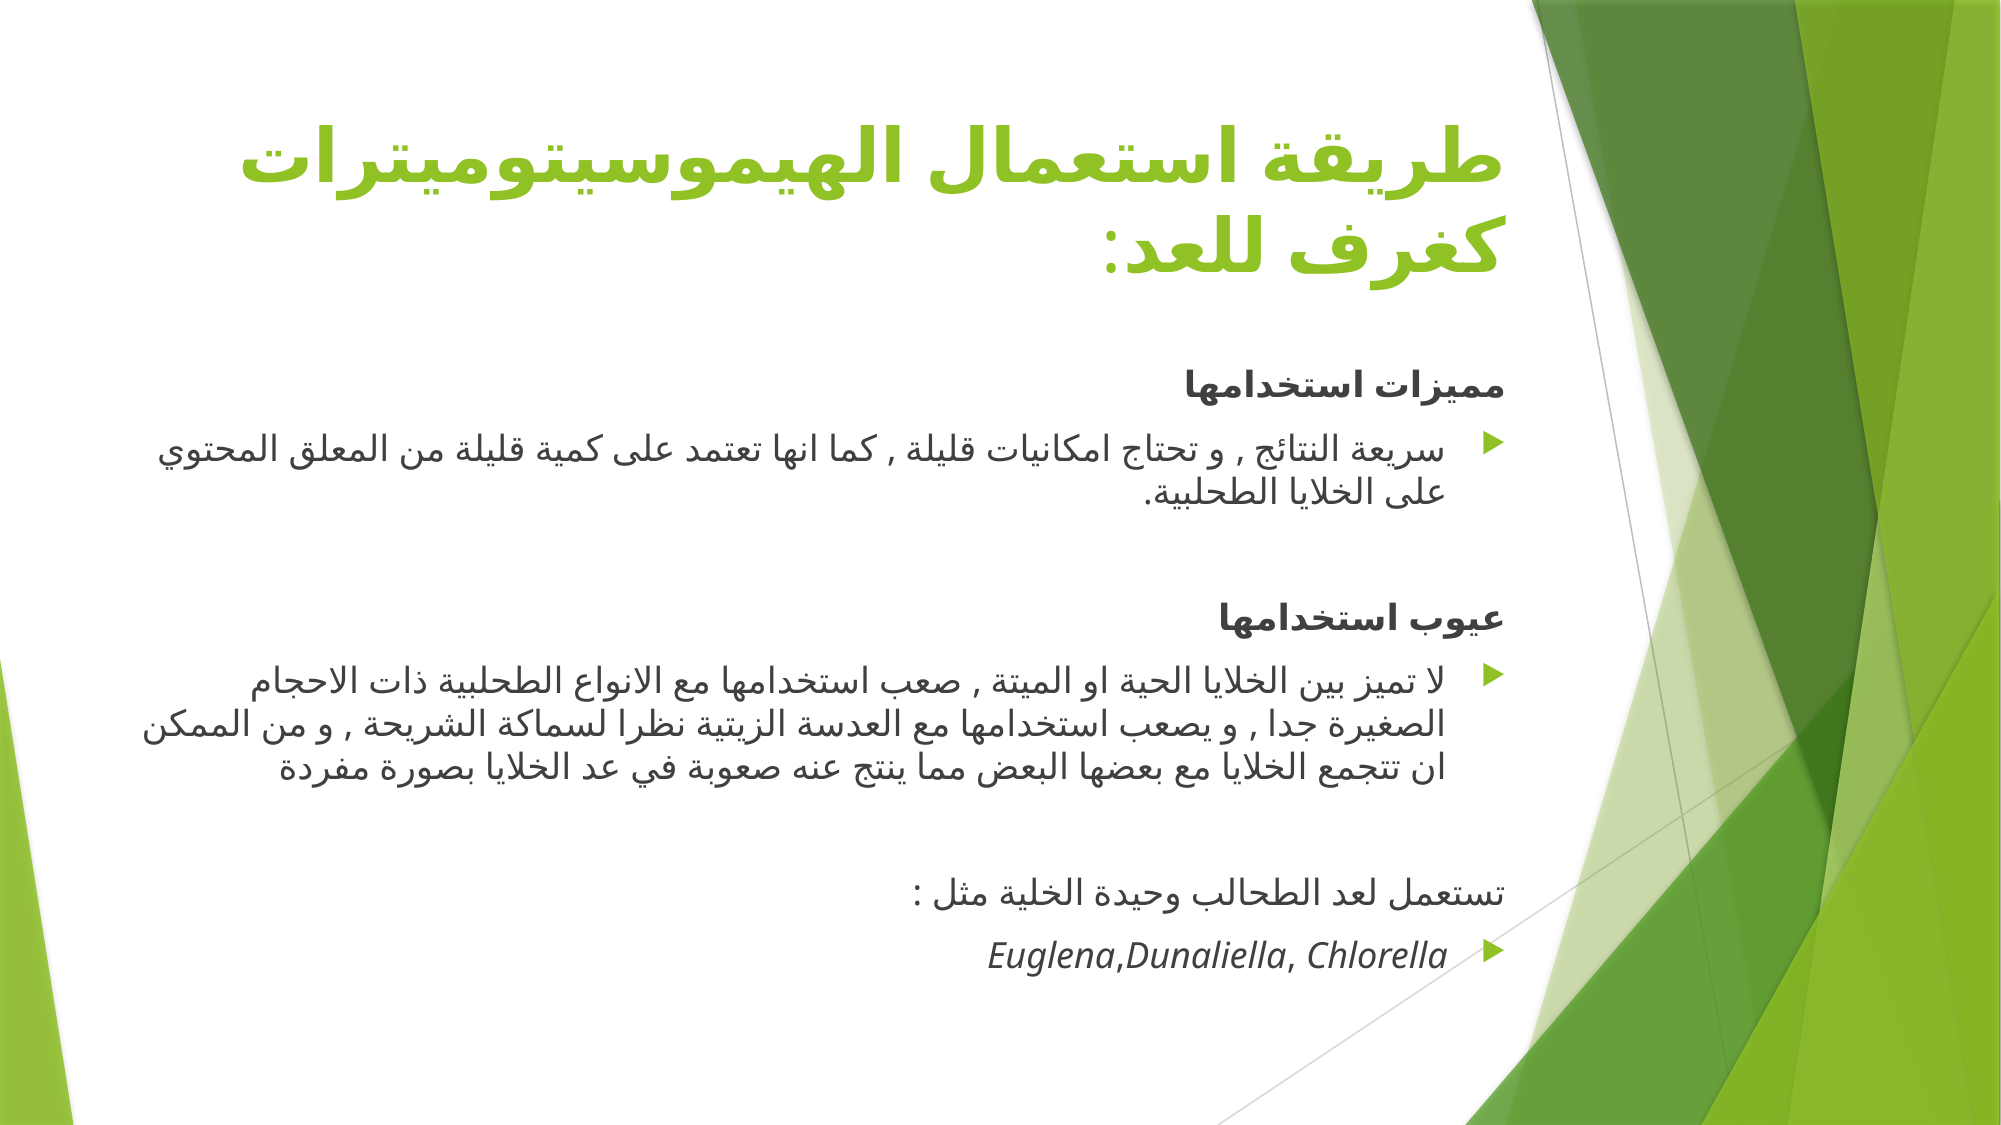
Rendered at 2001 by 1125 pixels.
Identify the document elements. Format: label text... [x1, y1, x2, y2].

list مميزات استخدامها سريعة النتائج , و تحتاج امكانيات قليلة , كما انها تعتمد على كمية قليلة من المعلق المحتوي على الخلايا الطحلبية. عيوب استخدامها لا تميز بين الخلايا الحية او الميتة , صعب استخدامها مع الانواع الطحلبية ذات الاحجام الصغيرة جدا , و يصعب استخدامها مع العدسة الزيتية نظرا لسماكة الشريحة , و من الممكن ان تتجمع الخلايا مع بعضها البعض مما ينتج عنه صعوبة في عد الخلايا بصورة مفردة تستعمل لعد الطحالب وحيدة الخلية مثل : Euglena,Dunaliella, Chlorella [111, 354, 1522, 992]
title طريقة استعمال الهيموسيتوميترات كغرف للعد: [111, 99, 1522, 317]
